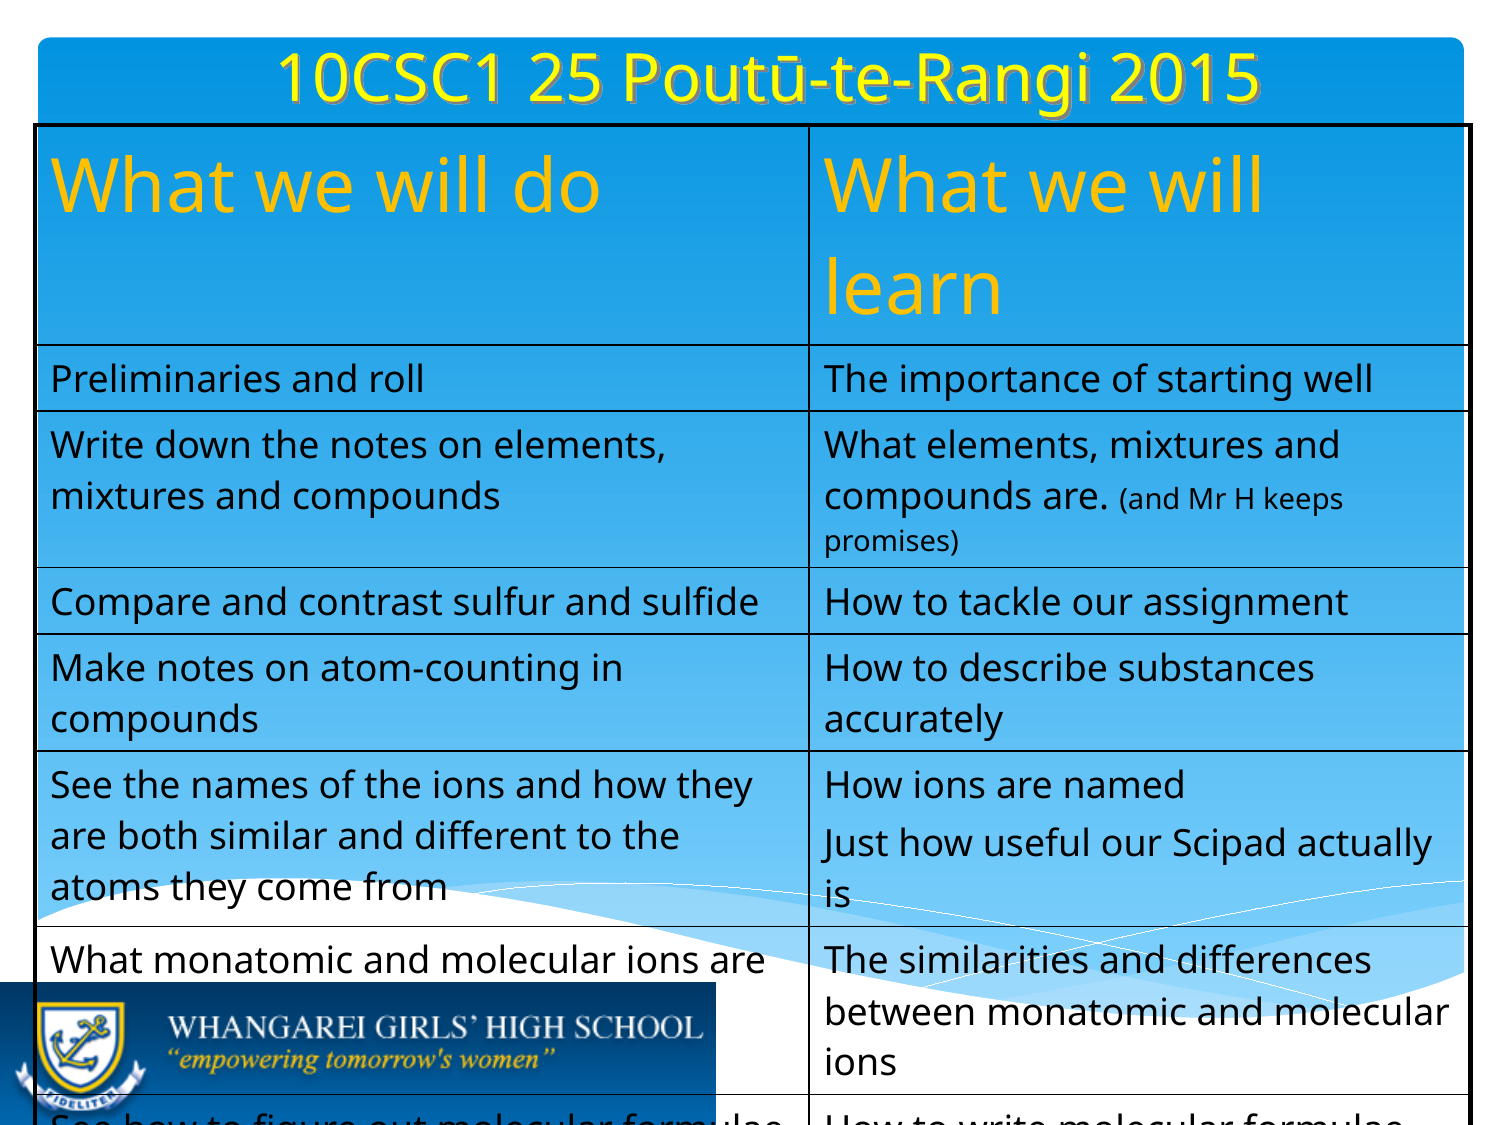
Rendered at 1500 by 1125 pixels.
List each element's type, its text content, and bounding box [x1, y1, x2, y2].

table_header What we will do [37, 127, 808, 344]
picture [0, 982, 716, 1125]
table_header What we will learn [810, 127, 1468, 344]
table_cell Preliminaries and roll [37, 346, 808, 410]
table_cell The importance of starting well [810, 346, 1468, 410]
table_cell See how to figure out molecular formulae [721, 1095, 808, 1125]
table_cell The similarities and differences between monatomic and molecular ions [810, 927, 1468, 1094]
text_box 10CSC1 25 Poutū-te-Rangi 2015 [162, 24, 1375, 123]
table_cell See the names of the ions and how they are both similar and different to the atoms they come from [37, 752, 808, 926]
table_cell Make notes on atom-counting in compounds [37, 635, 808, 750]
table_cell Compare and contrast sulfur and sulfide [37, 568, 808, 633]
table_cell What monatomic and molecular ions are [37, 927, 808, 1094]
table_cell How ions are named Just how useful our Scipad actually is [810, 752, 1468, 926]
table_cell How to write molecular formulae using ion charges and simple counting [810, 1095, 1468, 1125]
table_cell How to tackle our assignment [810, 568, 1468, 633]
table_cell Write down the notes on elements, mixtures and compounds [37, 412, 808, 567]
table_cell What elements, mixtures and compounds are. (and Mr H keeps promises) [810, 412, 1468, 567]
table_cell How to describe substances accurately [810, 635, 1468, 750]
